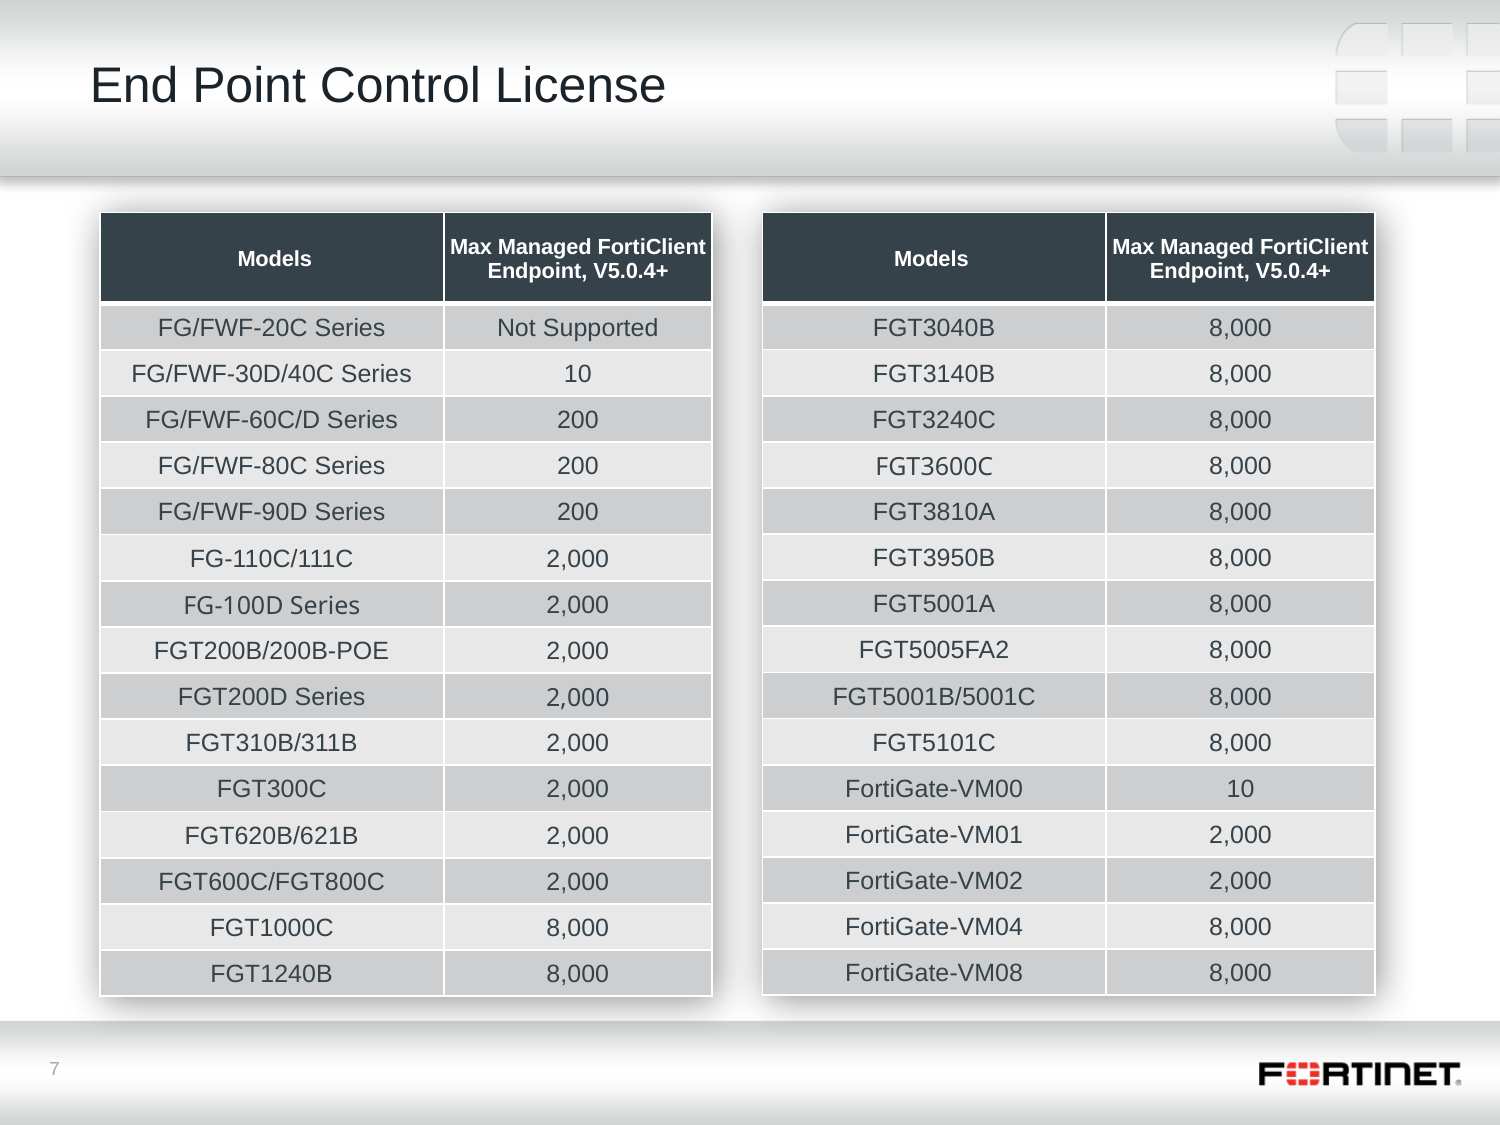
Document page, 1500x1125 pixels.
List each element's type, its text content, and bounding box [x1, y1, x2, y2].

table_cell 10 [1107, 766, 1374, 810]
table_cell FortiGate-VM01 [763, 812, 1105, 856]
picture [0, 0, 1500, 1125]
table_cell FG/FWF-30D/40C Series [101, 351, 443, 395]
table_cell 2,000 [445, 766, 711, 811]
table_cell 200 [445, 489, 711, 534]
table_cell 8,000 [1107, 719, 1374, 764]
table_cell FGT3810A [763, 489, 1105, 533]
table_cell 8,000 [1107, 950, 1374, 994]
table_cell 2,000 [445, 720, 711, 764]
table_cell FGT310B/311B [101, 720, 443, 764]
table_cell FGT3140B [763, 350, 1105, 395]
table_cell FG/FWF-90D Series [101, 489, 443, 534]
table_cell FG-100D Series [101, 582, 443, 626]
table_header Models [101, 213, 443, 301]
table_cell 8,000 [1107, 904, 1374, 948]
table_cell FG/FWF-80C Series [101, 443, 443, 487]
table_header Models [763, 213, 1105, 301]
table_cell 8,000 [1107, 627, 1374, 672]
table_cell FGT1240B [101, 951, 443, 995]
table_cell FGT3950B [763, 535, 1105, 579]
table_cell FGT620B/621B [101, 812, 443, 857]
table_cell FG-110C/111C [101, 535, 443, 580]
table_cell 8,000 [1107, 397, 1374, 441]
table_cell 10 [445, 351, 711, 395]
table_cell FGT300C [101, 766, 443, 811]
table_cell FGT1000C [101, 905, 443, 949]
table_cell 8,000 [445, 951, 711, 995]
table_cell 8,000 [1107, 581, 1374, 625]
table_cell FortiGate-VM02 [763, 858, 1105, 902]
table_cell FortiGate-VM00 [763, 766, 1105, 810]
table_cell FGT5001A [763, 581, 1105, 625]
table_cell FGT5005FA2 [763, 627, 1105, 672]
table_cell FG/FWF-60C/D Series [101, 397, 443, 441]
table_cell FGT200D Series [101, 674, 443, 718]
table_cell FGT3600C [763, 443, 1105, 487]
table_cell FGT5101C [763, 719, 1105, 764]
table_header Max Managed FortiClient Endpoint, V5.0.4+ [445, 213, 711, 301]
table_cell FGT600C/FGT800C [101, 859, 443, 903]
table_cell 8,000 [1107, 673, 1374, 718]
table_cell FortiGate-VM04 [763, 904, 1105, 948]
table_cell FortiGate-VM08 [763, 950, 1105, 994]
table_cell 2,000 [445, 582, 711, 626]
table_cell Not Supported [445, 306, 711, 349]
table_header Max Managed FortiClient Endpoint, V5.0.4+ [1107, 213, 1374, 301]
table_cell 8,000 [1107, 306, 1374, 349]
table_cell 200 [445, 443, 711, 487]
table_cell 2,000 [445, 859, 711, 903]
table_cell FG/FWF-20C Series [101, 306, 443, 349]
table_cell 2,000 [445, 674, 711, 718]
table_cell 2,000 [1107, 812, 1374, 856]
table_cell FGT3040B [763, 306, 1105, 349]
table_cell FGT5001B/5001C [763, 673, 1105, 718]
table_cell FGT200B/200B-POE [101, 628, 443, 672]
table_cell 200 [445, 397, 711, 441]
table_cell 8,000 [1107, 443, 1374, 487]
table_cell 2,000 [445, 535, 711, 580]
table_cell 8,000 [1107, 350, 1374, 395]
table_cell 2,000 [445, 812, 711, 857]
table_cell 8,000 [1107, 535, 1374, 579]
table_cell 2,000 [1107, 858, 1374, 902]
title End Point Control License [75, 45, 1425, 138]
table_cell 2,000 [445, 628, 711, 672]
table_cell 8,000 [1107, 489, 1374, 533]
table_cell FGT3240C [763, 397, 1105, 441]
table_cell 8,000 [445, 905, 711, 949]
